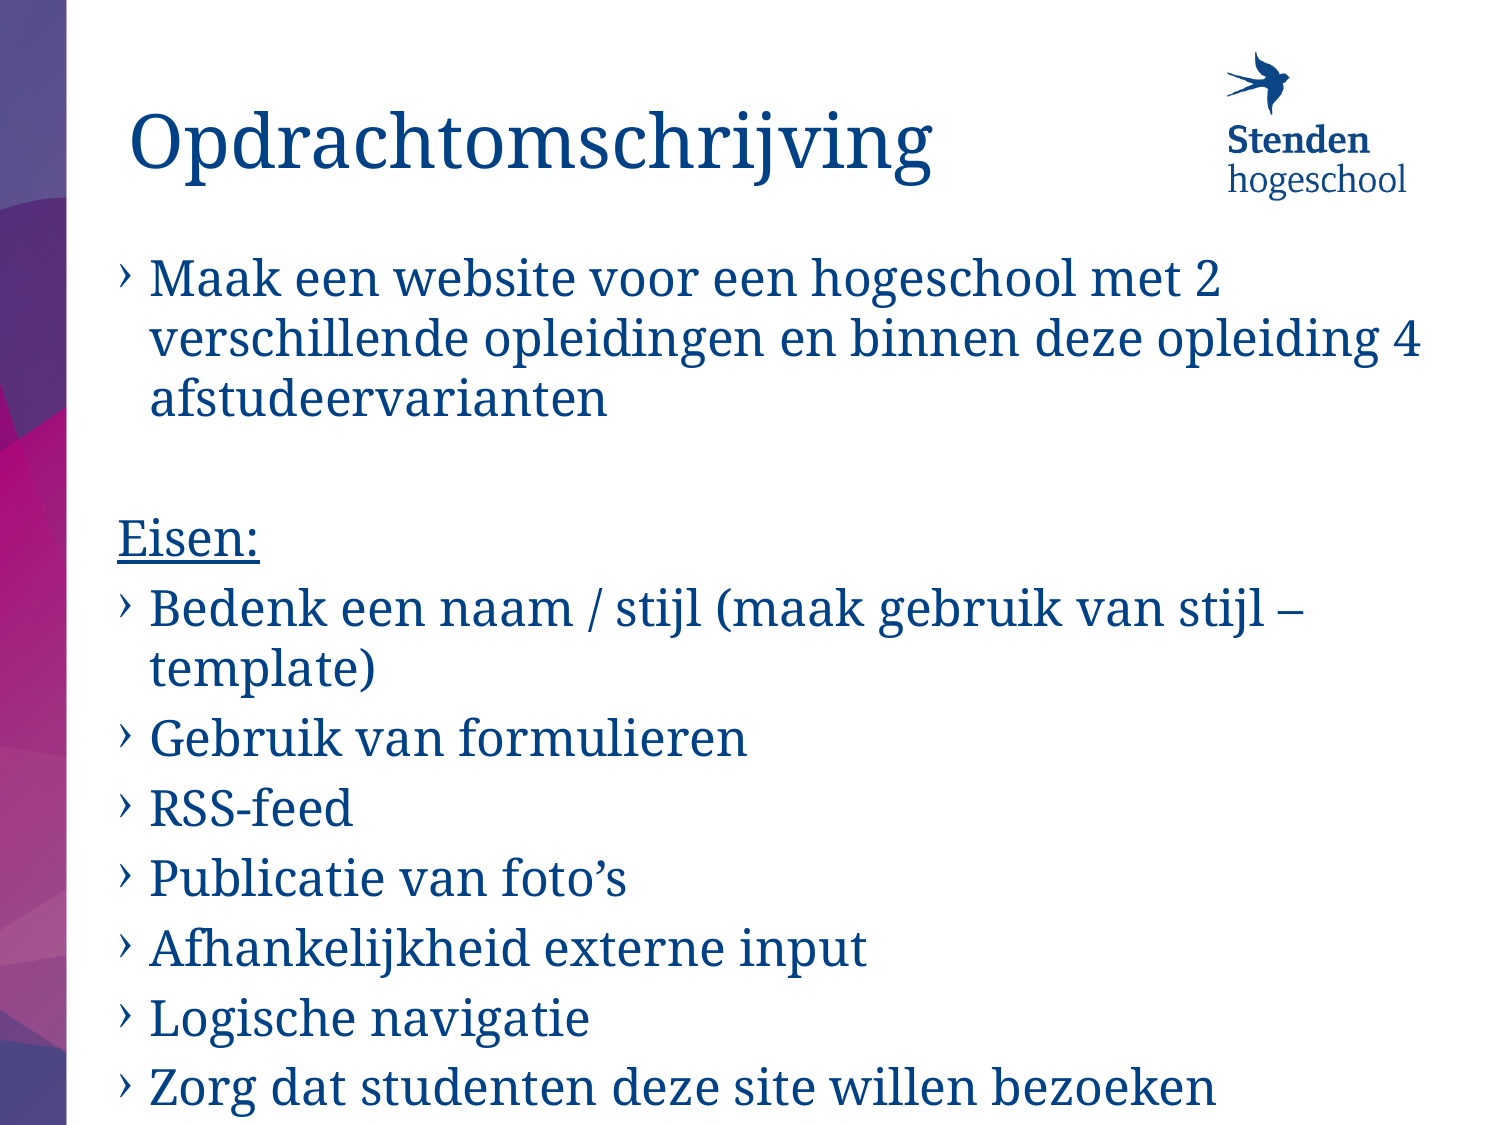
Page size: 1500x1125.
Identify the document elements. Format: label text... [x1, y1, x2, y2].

list Maak een website voor een hogeschool met 2 verschillende opleidingen en binnen deze opleiding 4 afstudeervarianten Eisen: Bedenk een naam / stijl (maak gebruik van stijl – template) Gebruik van formulieren RSS-feed Publicatie van foto’s Afhankelijkheid externe input Logische navigatie Zorg dat studenten deze site willen bezoeken [116, 245, 1466, 1044]
picture [0, 0, 1500, 1125]
title Opdrachtomschrijving [128, 93, 1417, 202]
